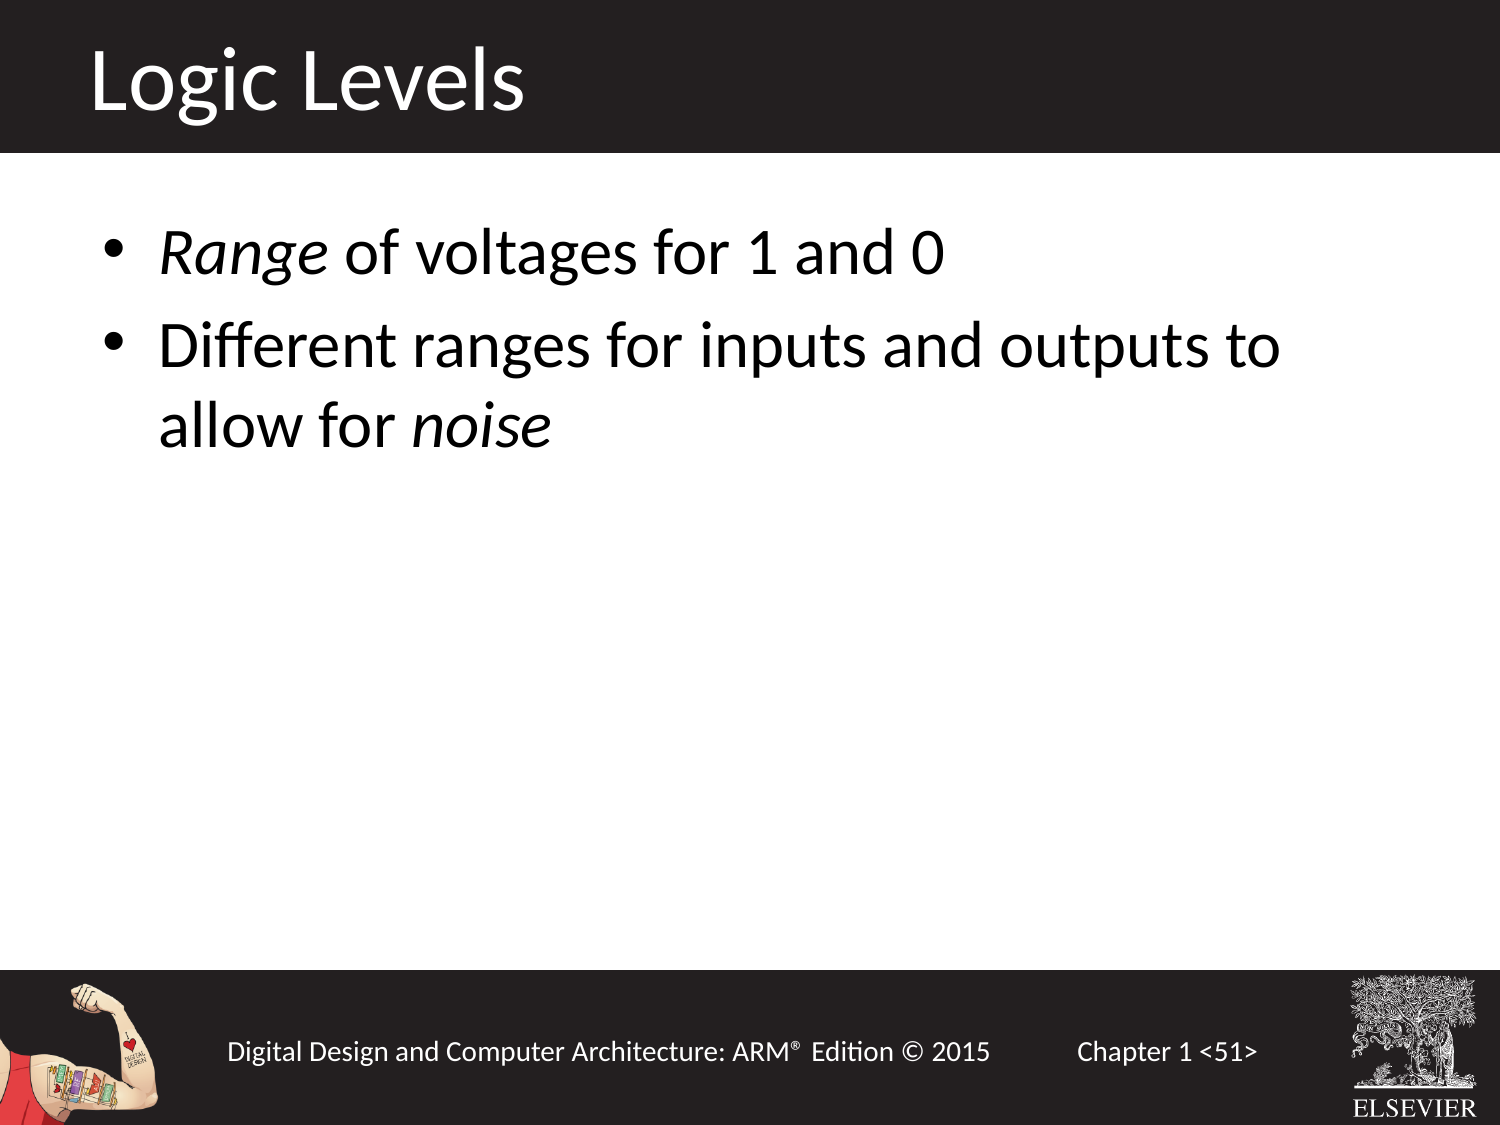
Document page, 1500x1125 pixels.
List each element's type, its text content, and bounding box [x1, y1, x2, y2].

picture [1350, 974, 1477, 1117]
picture [0, 979, 163, 1125]
text_box Logic Levels [75, 11, 1375, 136]
list Range of voltages for 1 and 0 Different ranges for inputs and outputs to allow for noise [87, 200, 1313, 1013]
